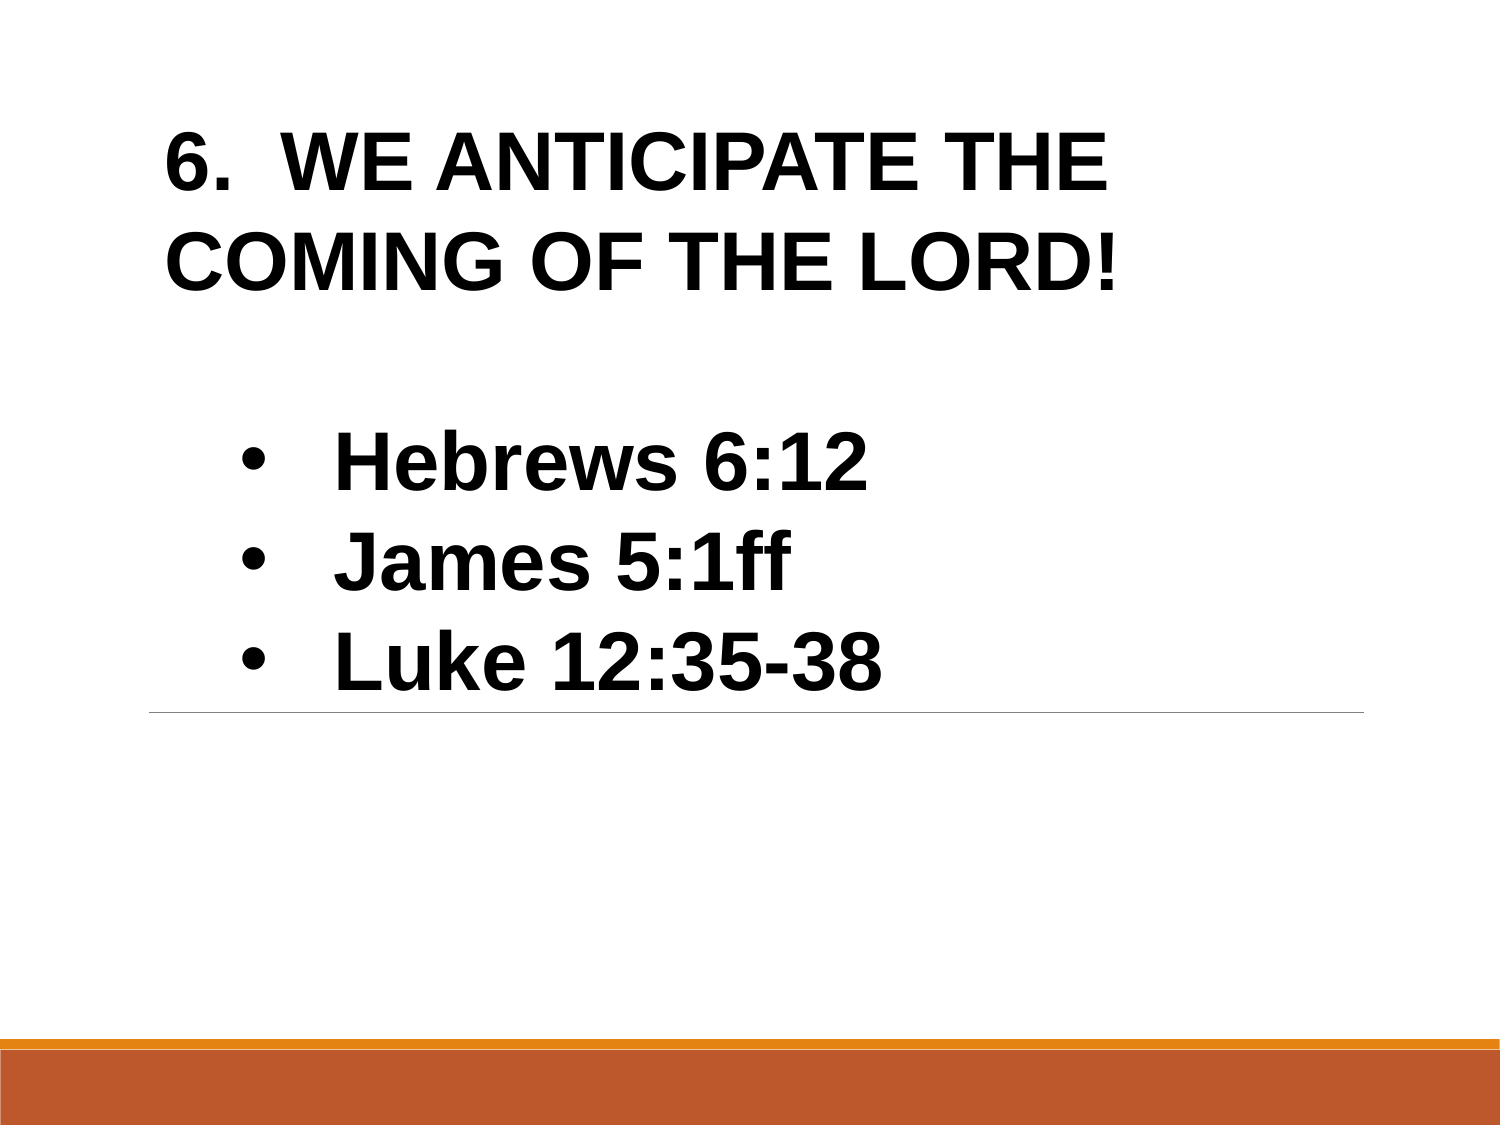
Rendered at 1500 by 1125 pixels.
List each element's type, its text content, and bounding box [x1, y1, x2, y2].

text_box 6. WE ANTICIPATE THE COMING OF THE LORD! Hebrews 6:12 James 5:1ff Luke 12:35-38 [149, 99, 1350, 815]
